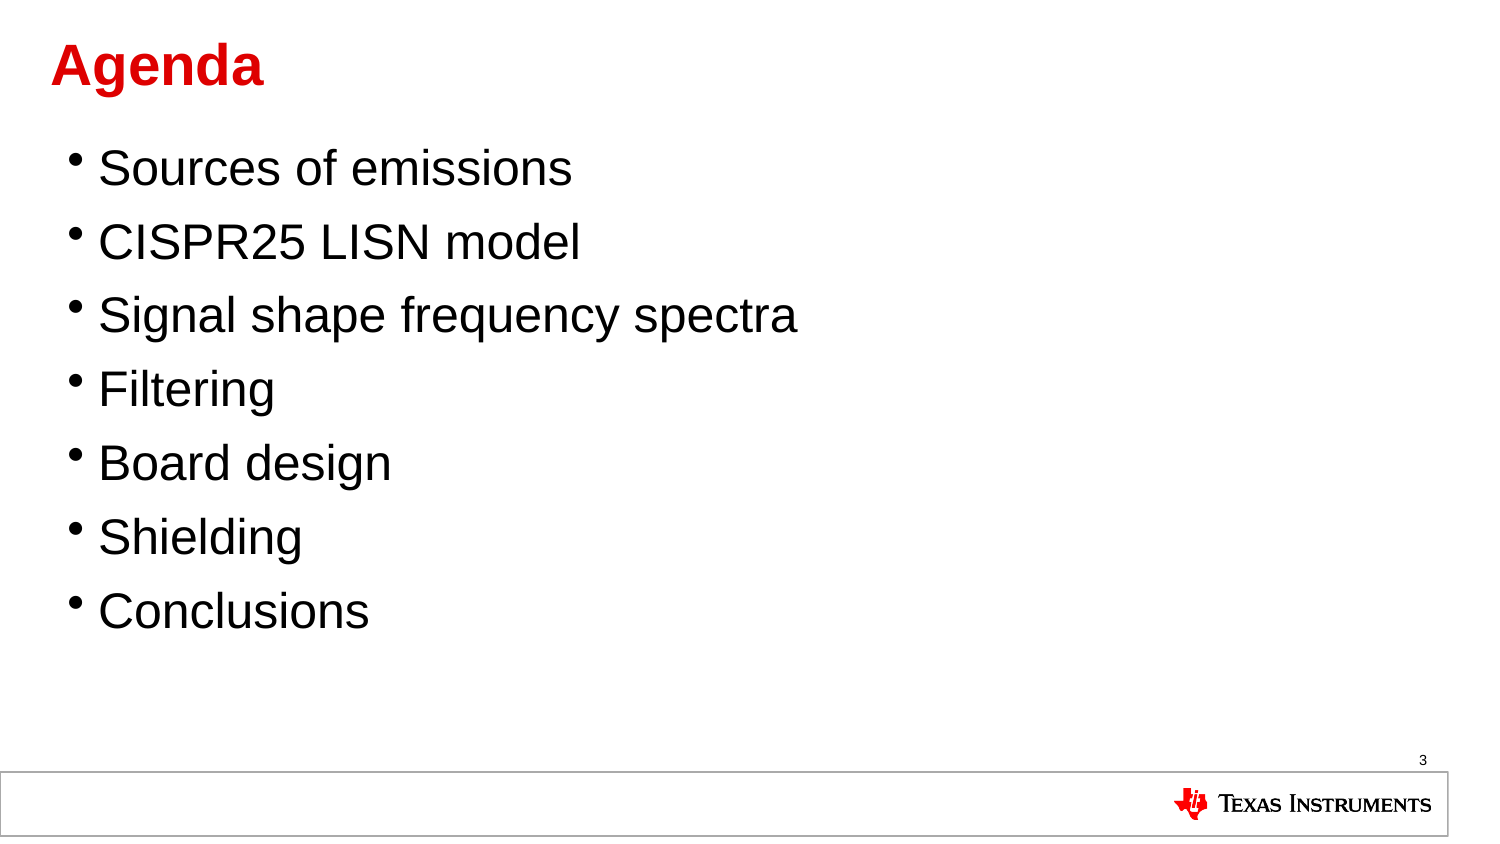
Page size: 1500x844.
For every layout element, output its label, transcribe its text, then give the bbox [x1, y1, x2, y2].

picture [1174, 788, 1431, 820]
title Agenda [37, 17, 1426, 119]
list Sources of emissions CISPR25 LISN model Signal shape frequency spectra Filtering Board design Shielding Conclusions [54, 128, 1444, 738]
slide_number 3 [1089, 744, 1440, 770]
